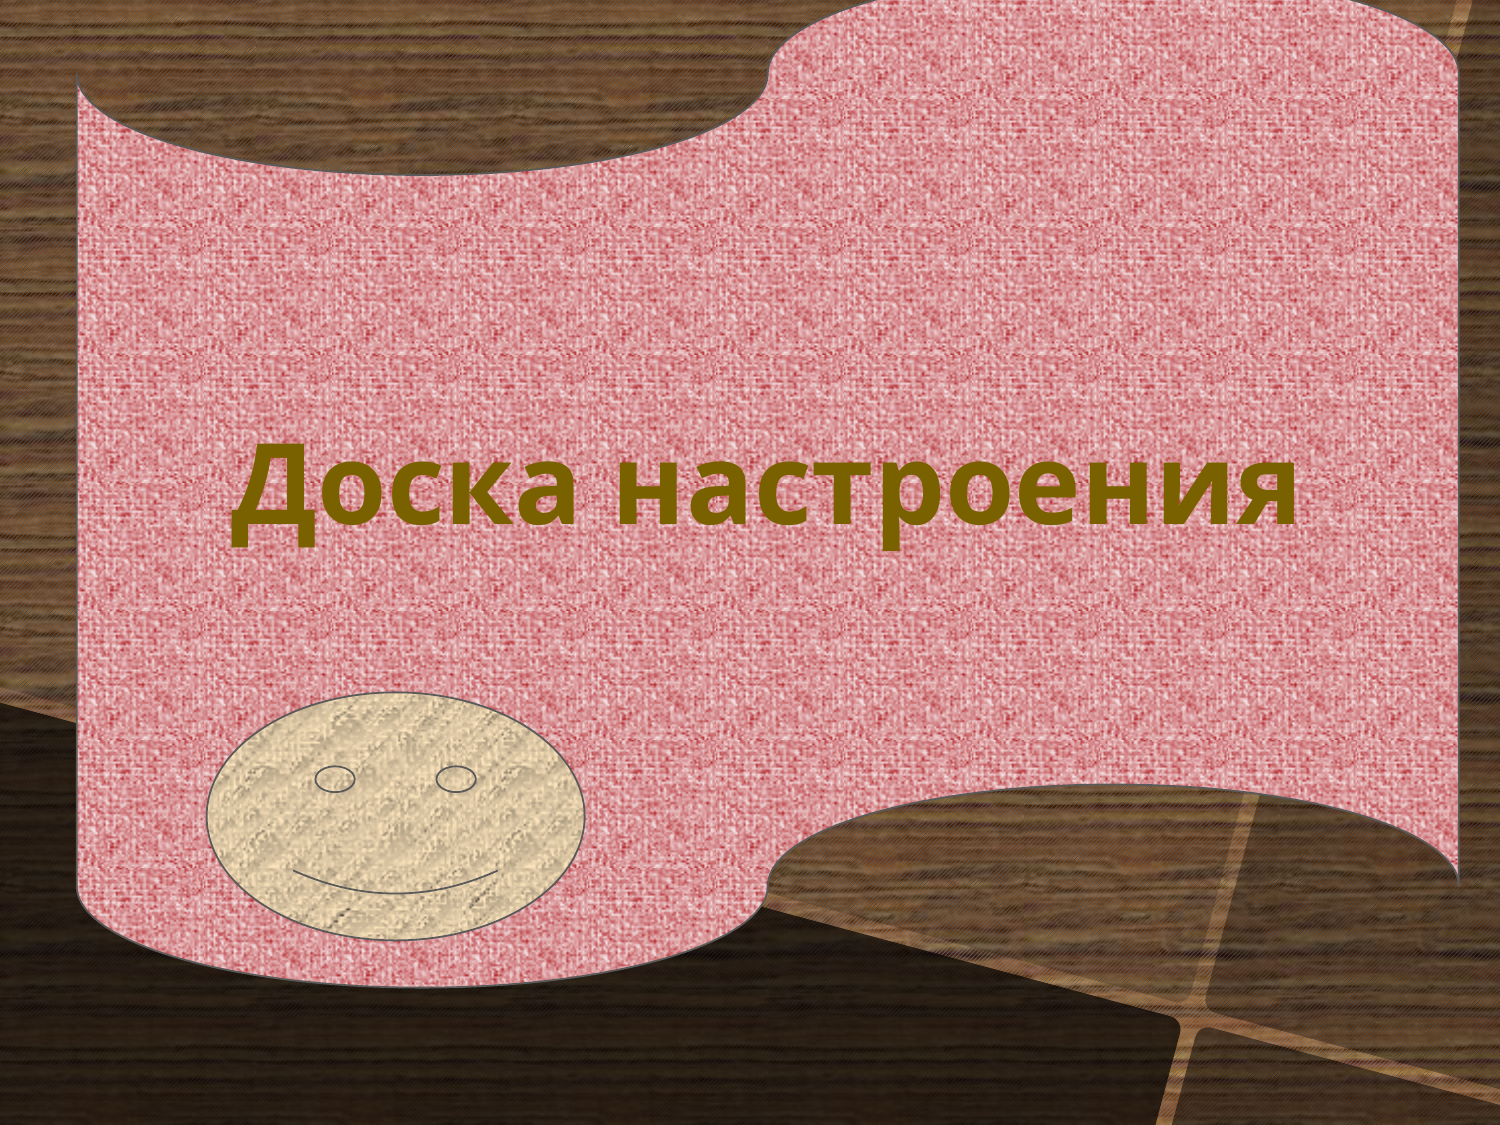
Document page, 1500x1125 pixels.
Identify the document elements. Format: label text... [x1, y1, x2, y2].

text_box Доска настроения [75, 0, 1460, 989]
text_box [205, 691, 586, 942]
